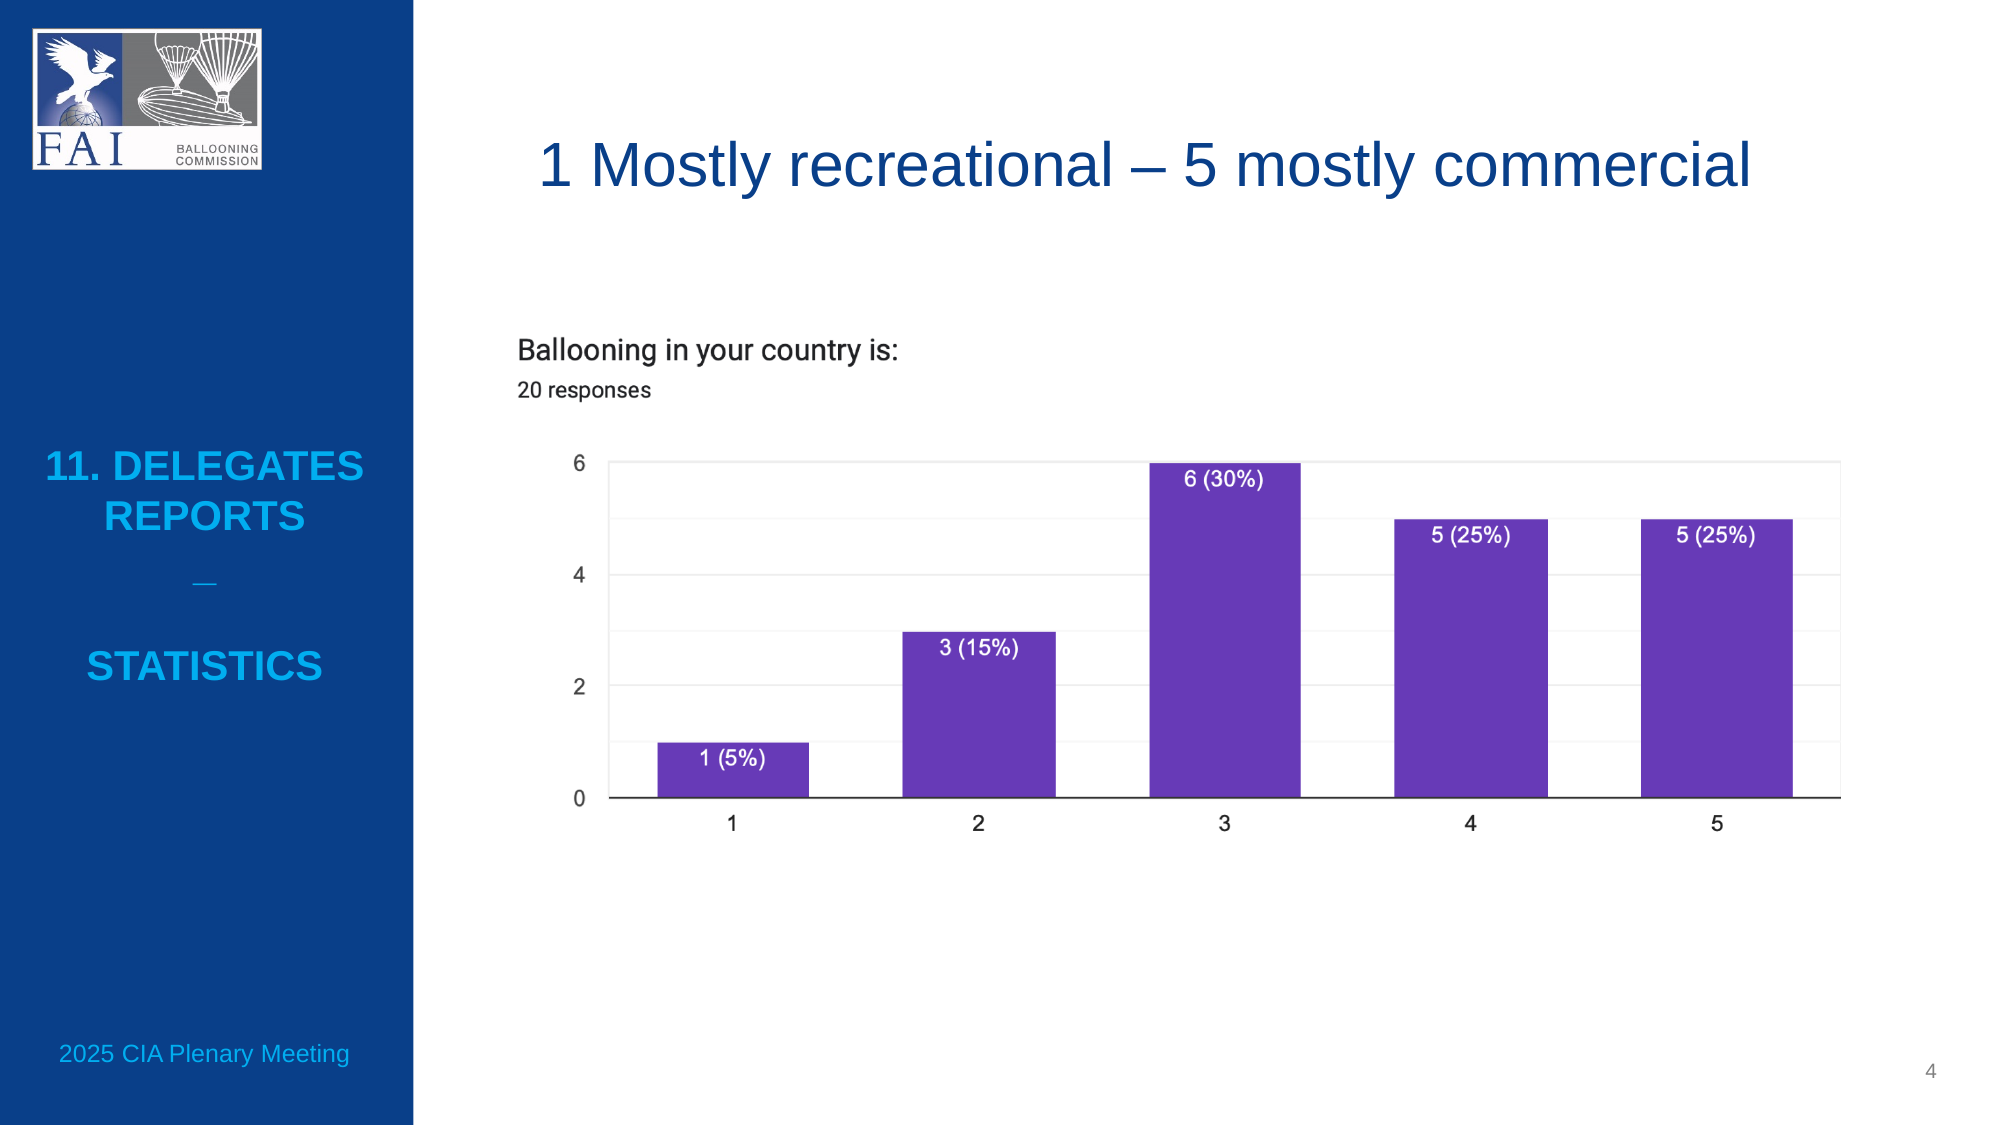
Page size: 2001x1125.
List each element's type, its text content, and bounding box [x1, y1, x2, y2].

list 1 Mostly recreational – 5 mostly commercial [524, 116, 1893, 733]
list 11. Delegates reports _ Statistics [9, 253, 400, 874]
picture [471, 285, 1841, 937]
picture [32, 28, 262, 170]
